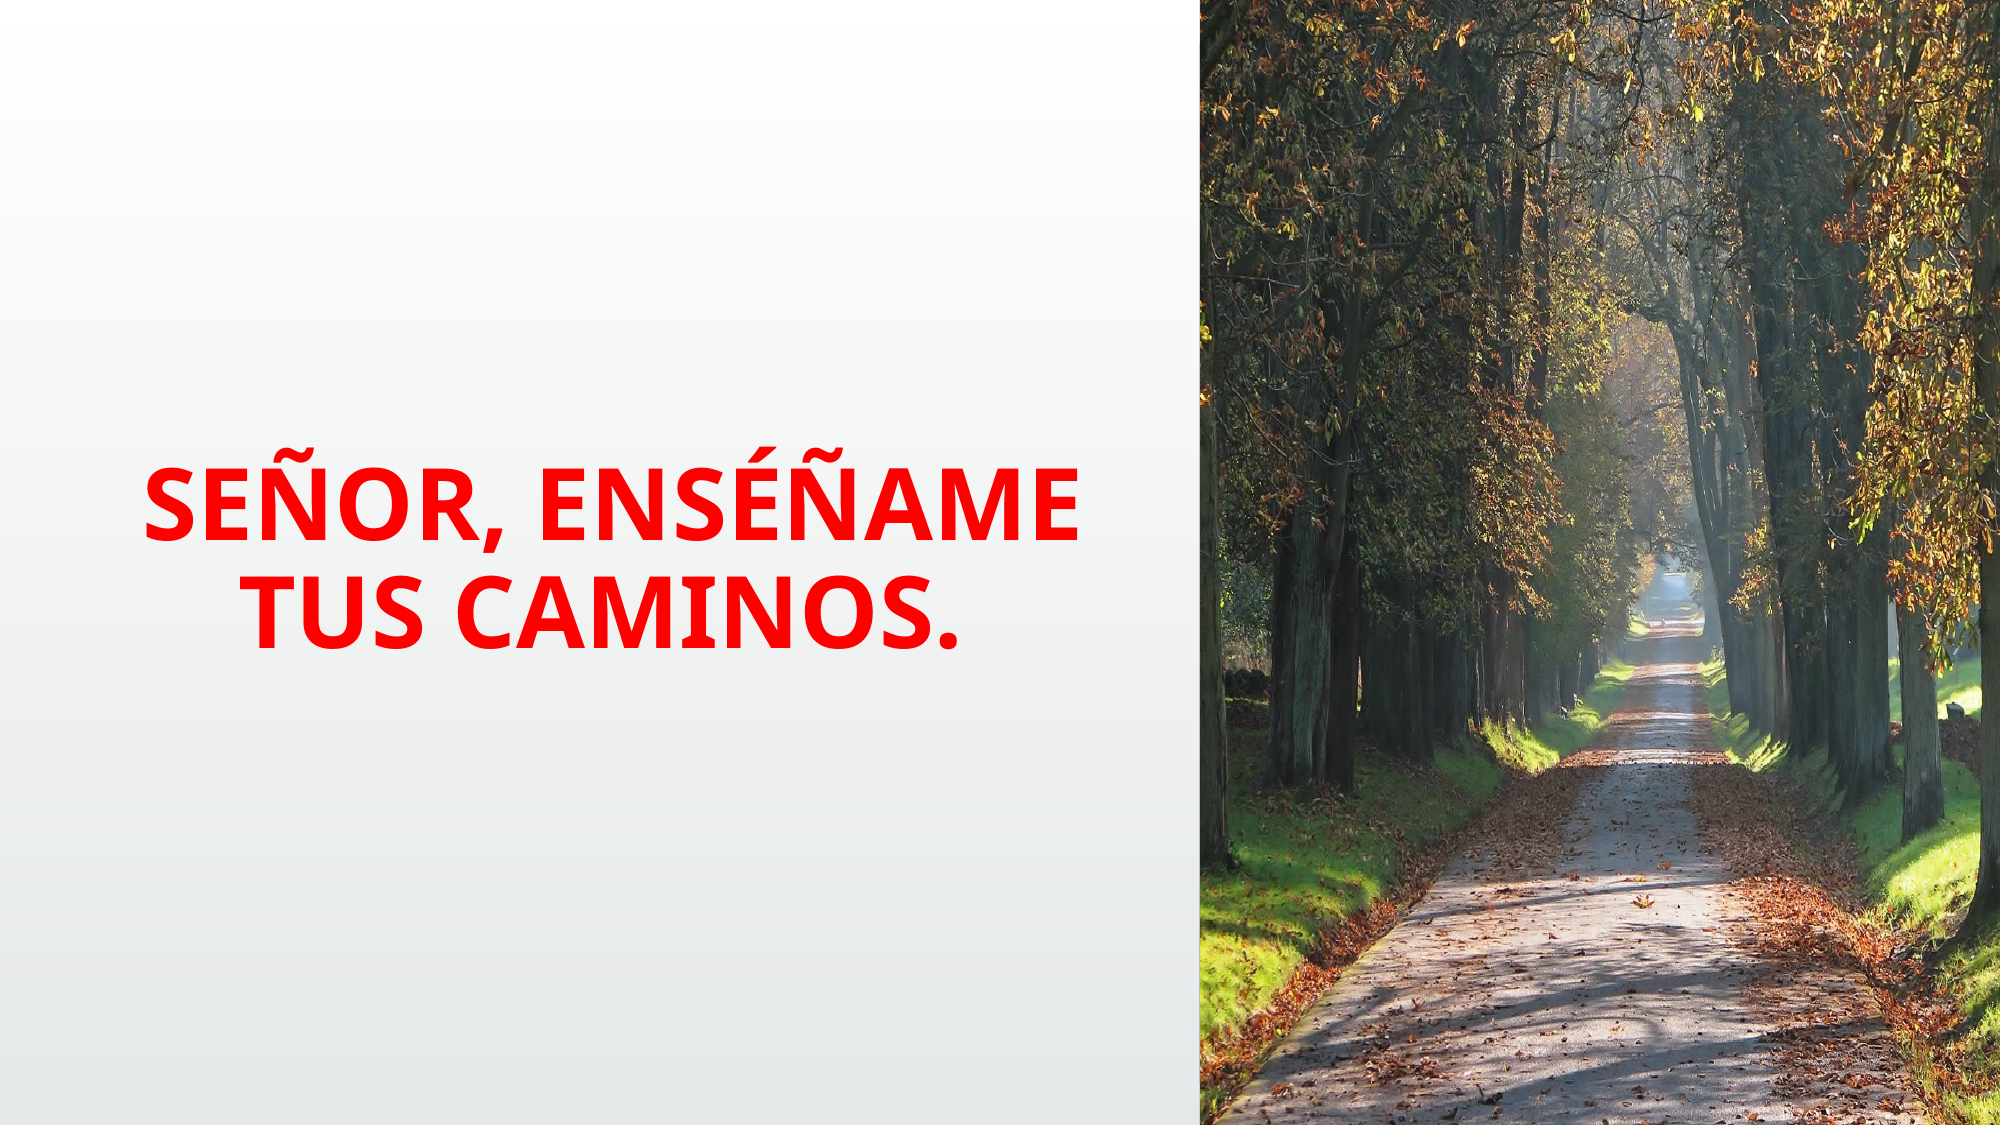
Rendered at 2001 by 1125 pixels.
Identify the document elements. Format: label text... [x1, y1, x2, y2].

title SEÑOR, ENSÉÑAME TUS CAMINOS. [0, 0, 1200, 1125]
picture [1200, 0, 2000, 1125]
